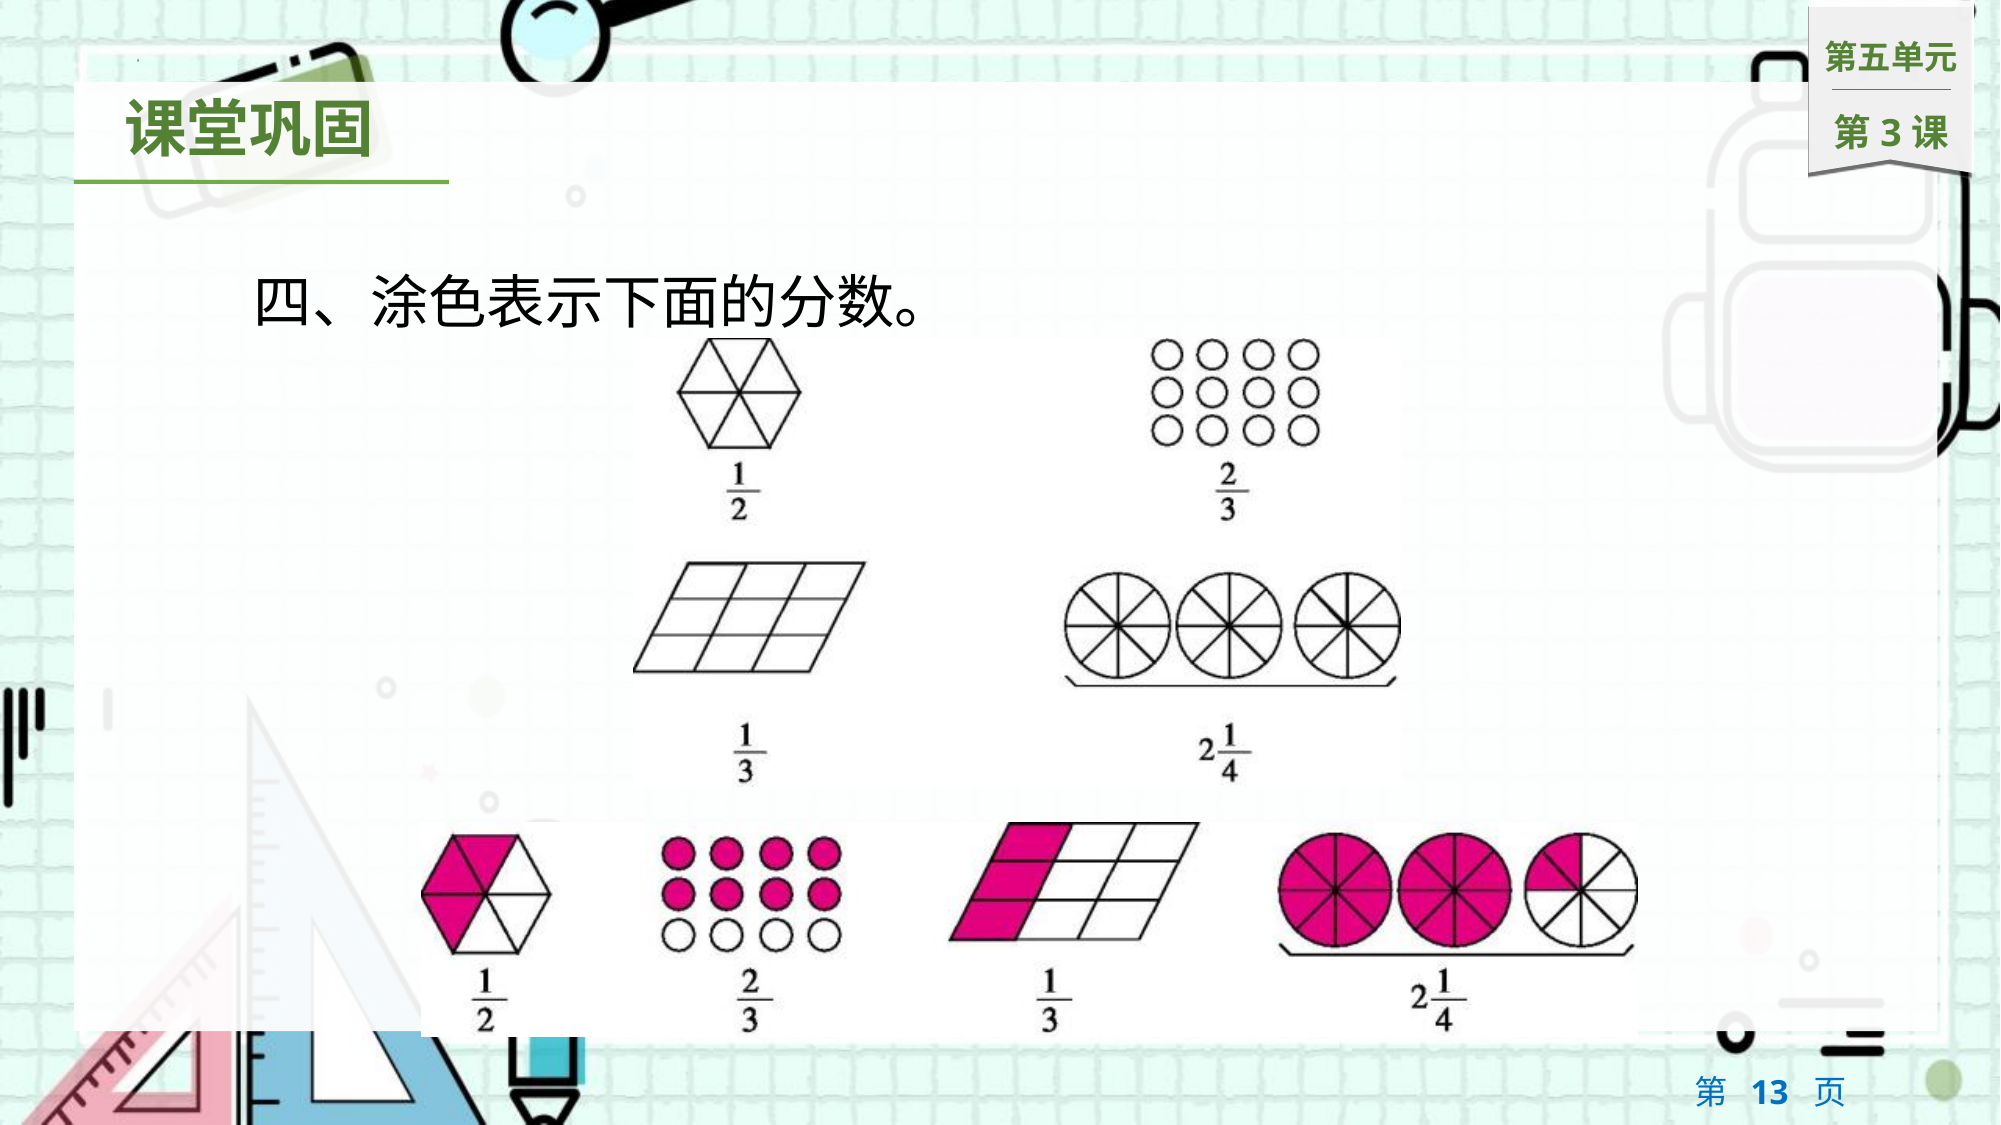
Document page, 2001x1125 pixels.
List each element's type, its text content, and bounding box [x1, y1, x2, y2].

picture [1938, 168, 1971, 176]
picture [0, 0, 2000, 1125]
list 四、涂色表示下面的分数。 [121, 222, 1903, 985]
picture [633, 338, 1401, 787]
